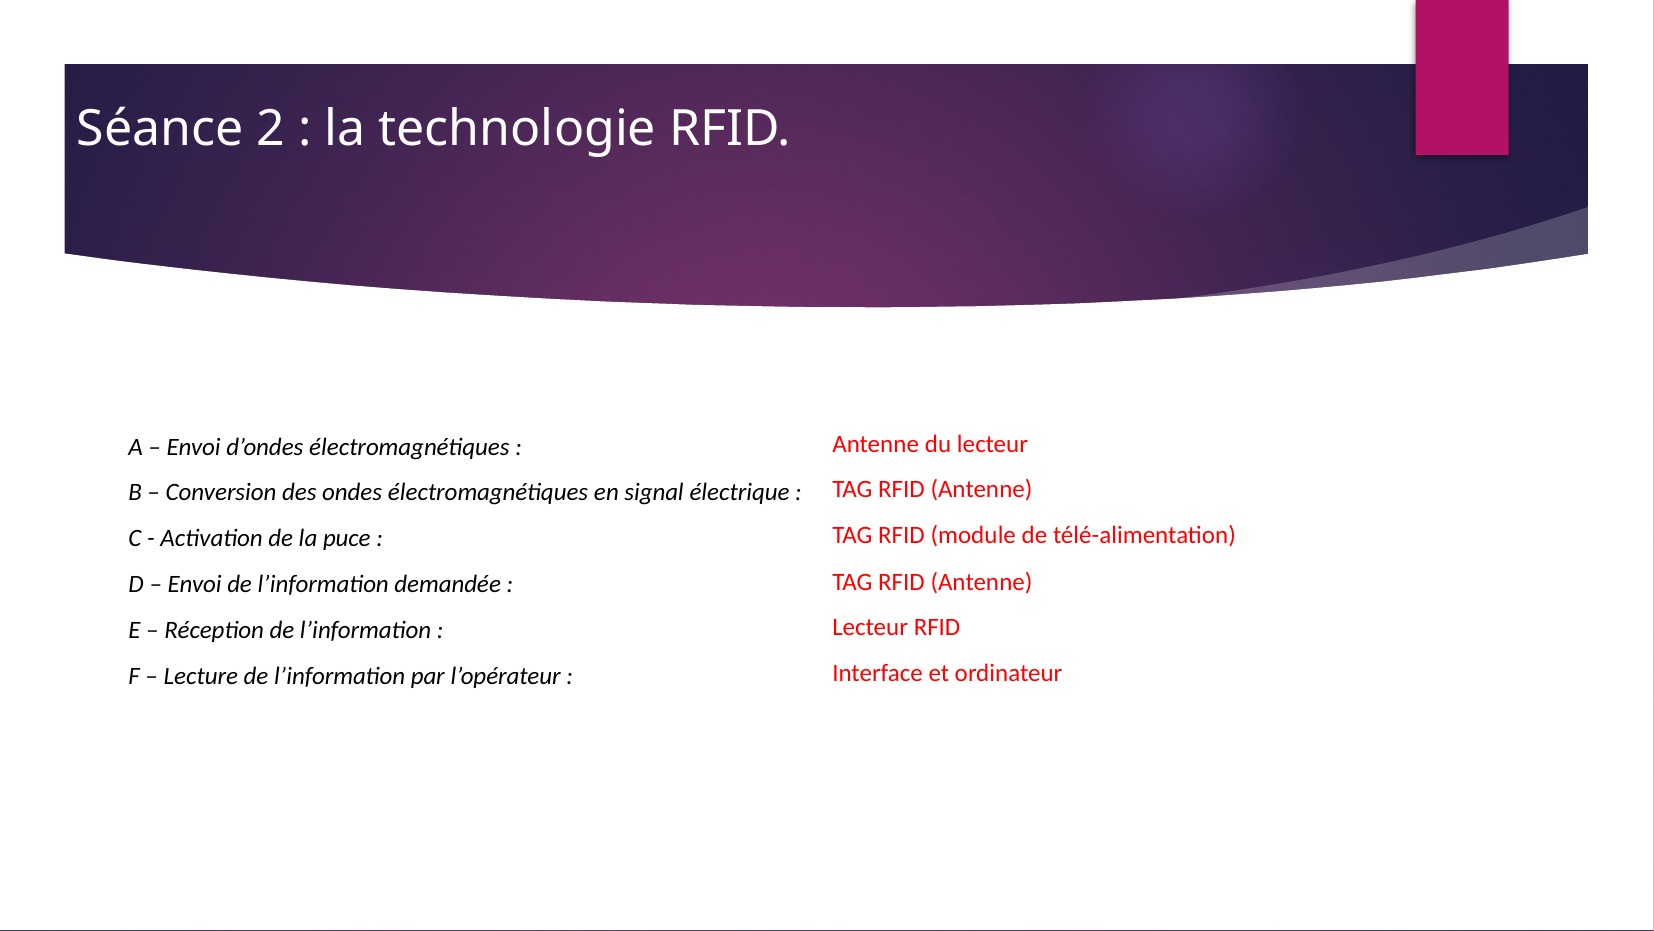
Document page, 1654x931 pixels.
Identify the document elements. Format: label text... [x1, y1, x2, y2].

table_cell D – Envoi de l’information demandée : [123, 562, 826, 608]
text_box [1259, 261, 1433, 292]
table_cell TAG RFID (Antenne) [826, 562, 1338, 608]
table_cell E – Réception de l’information : [123, 608, 826, 654]
picture [65, 64, 1588, 307]
table_cell TAG RFID (Antenne) [826, 470, 1338, 516]
table_header Antenne du lecteur [826, 424, 1338, 470]
table_cell Interface et ordinateur [826, 654, 1338, 700]
table_cell C - Activation de la puce : [123, 516, 826, 562]
text_box Séance 2 : la technologie RFID. [62, 88, 1524, 163]
table_header A – Envoi d’ondes électromagnétiques : [123, 424, 826, 470]
table_cell F – Lecture de l’information par l’opérateur : [123, 654, 826, 700]
table_cell Lecteur RFID [826, 608, 1338, 654]
table_cell B – Conversion des ondes électromagnétiques en signal électrique : [123, 470, 826, 516]
picture [65, 64, 1415, 88]
table_cell TAG RFID (module de télé-alimentation) [826, 516, 1338, 562]
